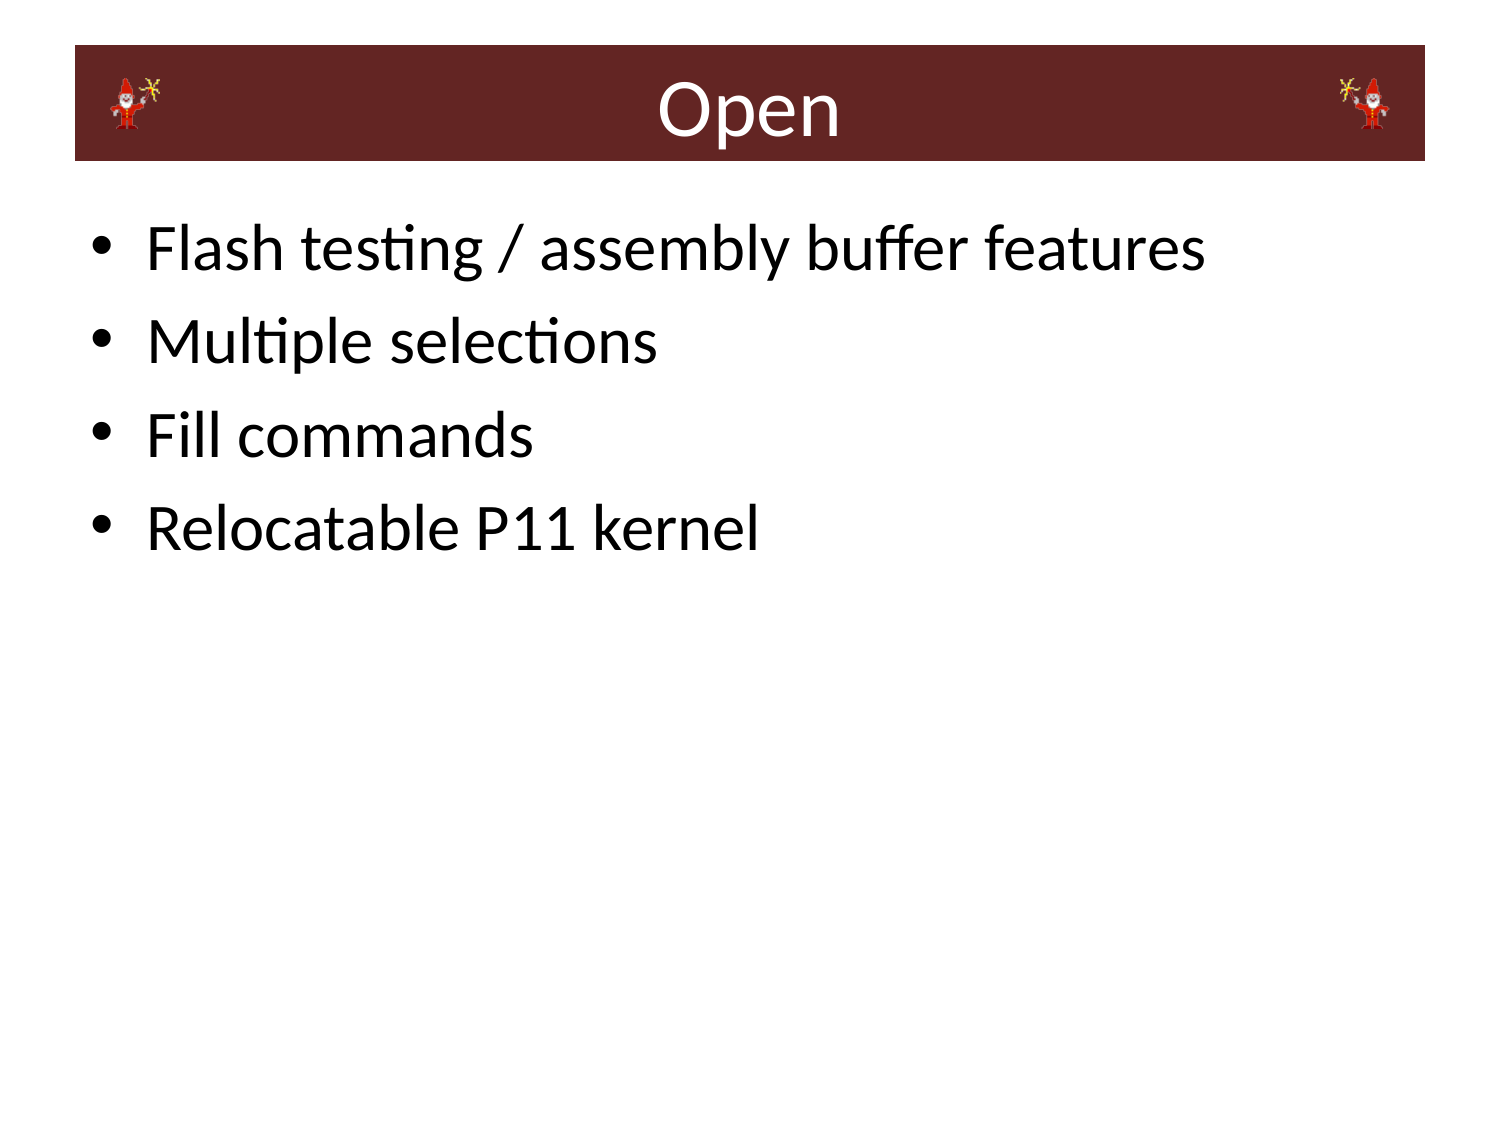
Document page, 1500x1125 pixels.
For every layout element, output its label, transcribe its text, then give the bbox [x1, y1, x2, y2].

picture [109, 77, 160, 129]
picture [1340, 77, 1391, 129]
list Flash testing / assembly buffer features Multiple selections Fill commands Relocatable P11 kernel [75, 196, 1425, 1005]
title Open [75, 45, 1425, 161]
